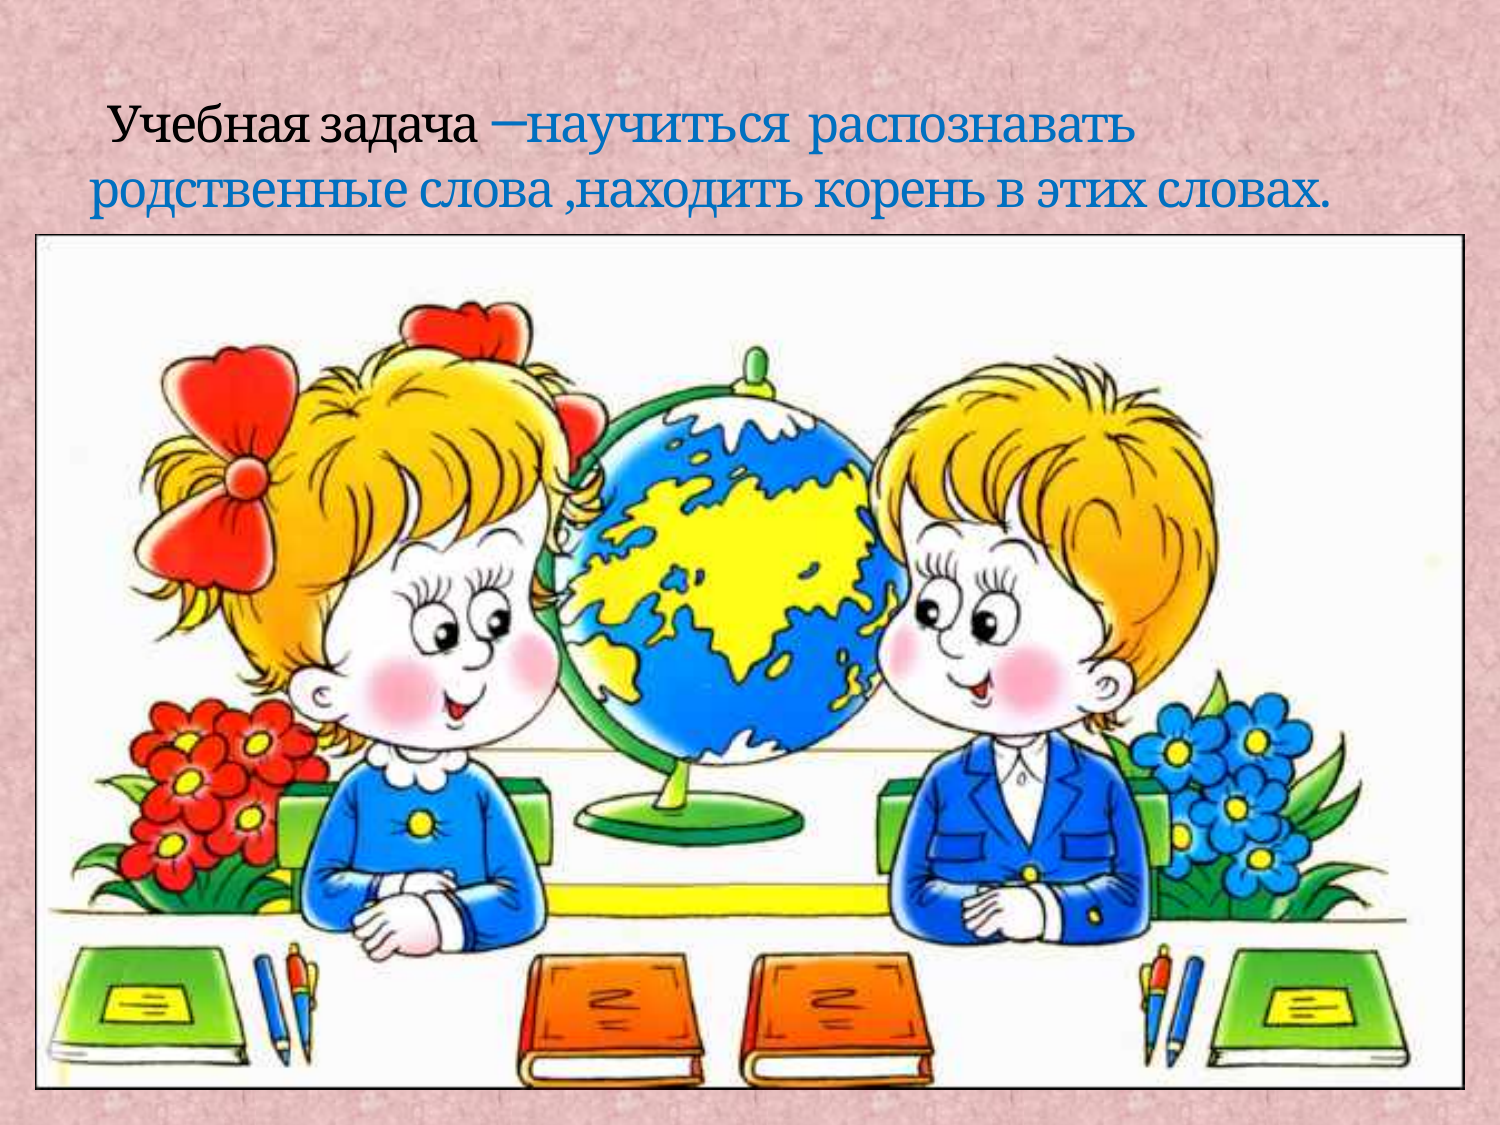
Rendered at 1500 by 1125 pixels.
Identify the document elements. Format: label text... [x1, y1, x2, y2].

title Учебная задача –научиться распознавать родственные слова ,находить корень в этих словах. [74, 24, 1425, 223]
picture [0, 0, 1500, 1125]
